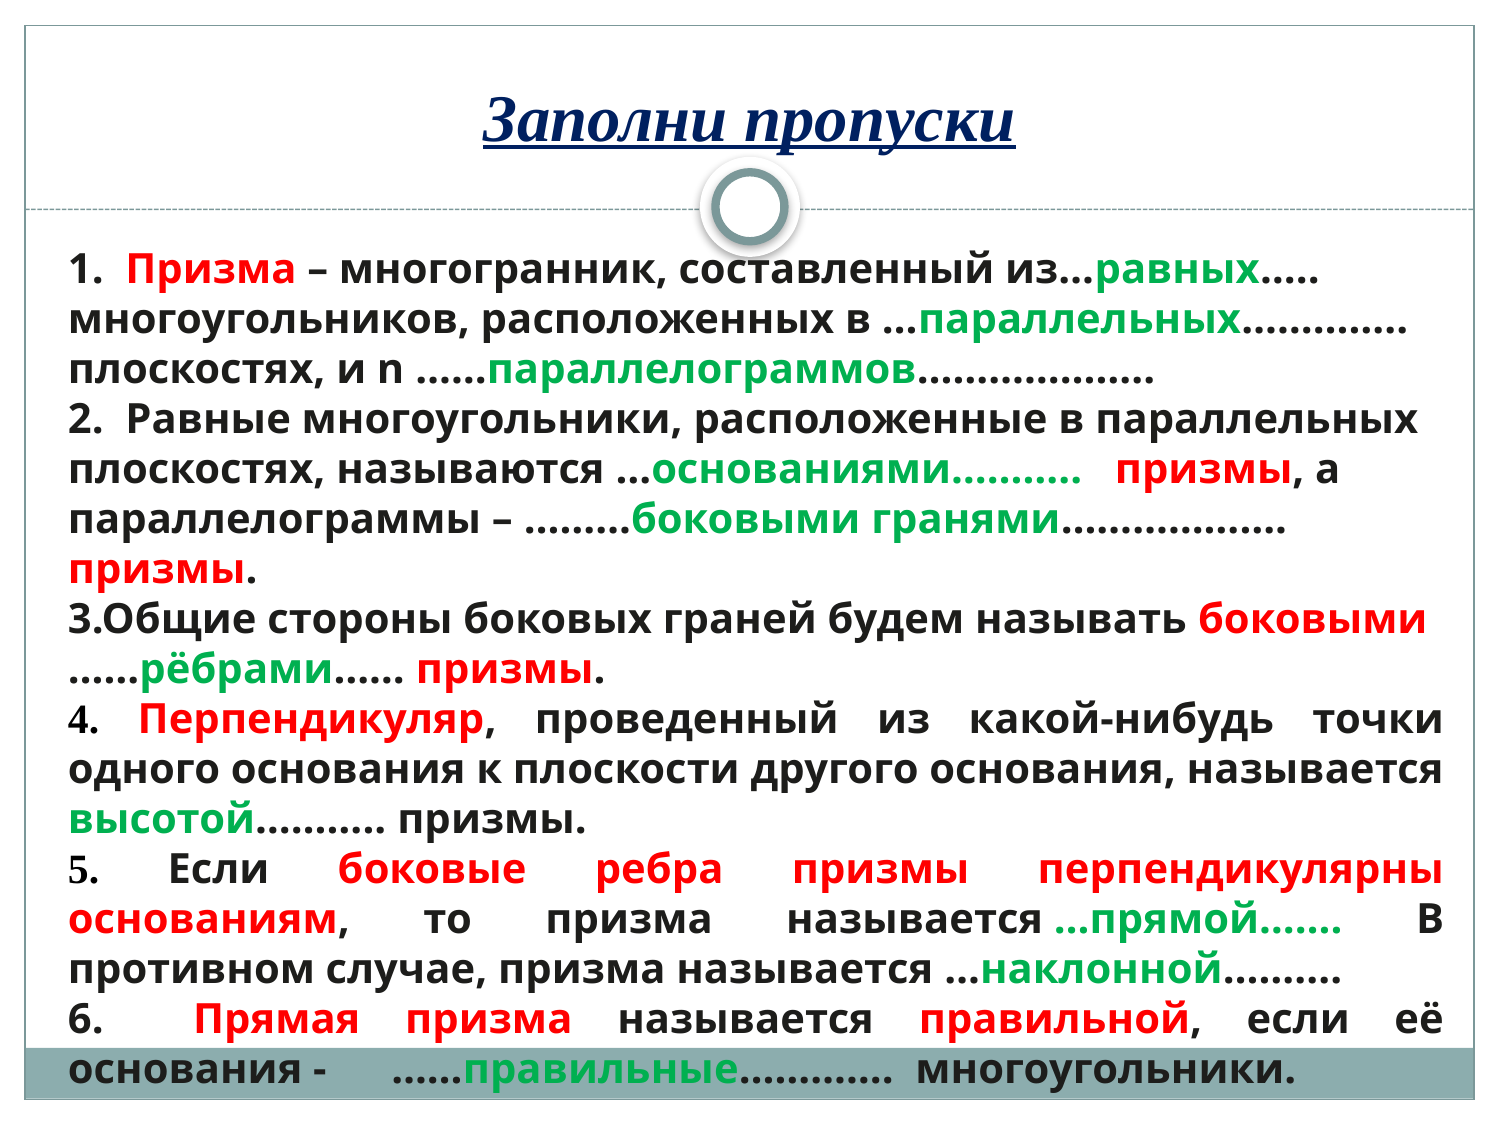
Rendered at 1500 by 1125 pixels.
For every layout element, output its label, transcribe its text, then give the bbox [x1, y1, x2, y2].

title Заполни пропуски [49, 37, 1450, 162]
text_box 1. Призма – многогранник, составленный из…равных….. многоугольников, расположенных в …параллельных………….. плоскостях, и n ……параллелограммов……………….. 2. Равные многоугольники, расположенные в параллельных плоскостях, называются …основаниями……….. призмы, а параллелограммы – ………боковыми гранями………………. призмы. 3.Общие стороны боковых граней будем называть боковыми ……рёбрами…… призмы. 4. Перпендикуляр, проведенный из какой-нибудь точки одного основания к плоскости другого основания, называется высотой……….. призмы. 5. Если боковые ребра призмы перпендикулярны основаниям, то призма называется …прямой……. В противном случае, призма называется …наклонной…….... 6. Прямая призма называется правильной, если её основания - ……правильные…………. многоугольники. [53, 184, 1459, 1100]
